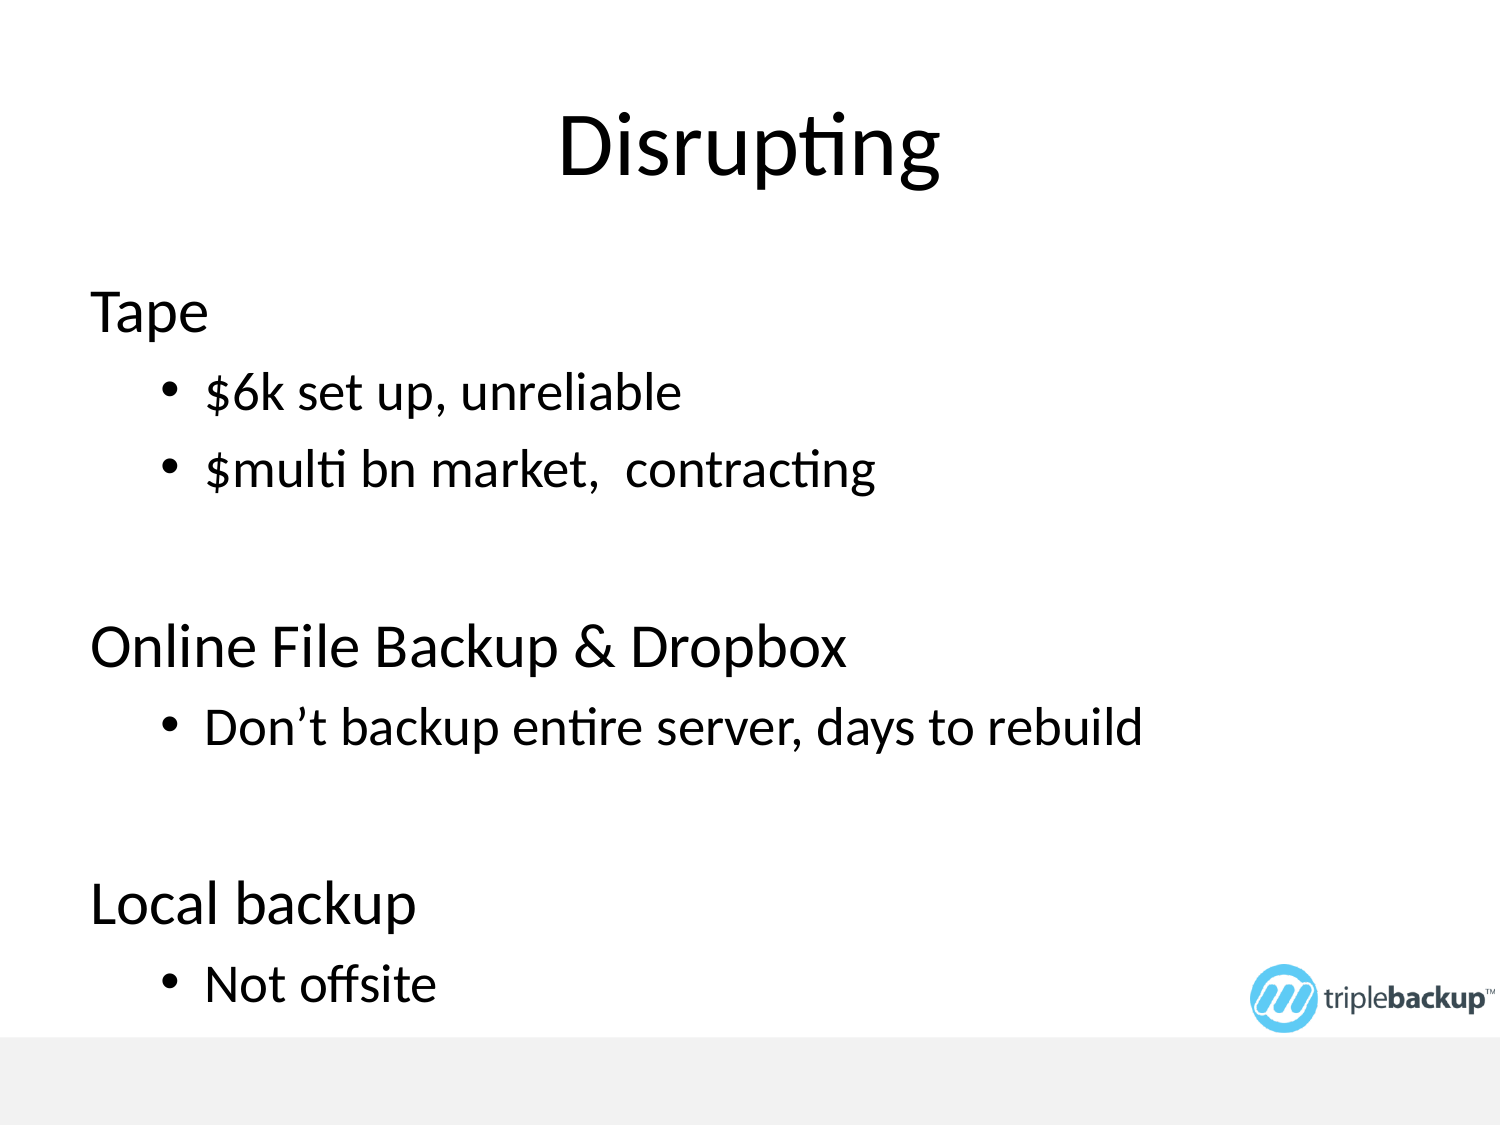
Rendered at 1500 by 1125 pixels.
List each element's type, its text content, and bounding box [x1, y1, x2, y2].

list Tape $6k set up, unreliable $multi bn market, contracting Online File Backup & Dropbox Don’t backup entire server, days to rebuild Local backup Not offsite [75, 262, 1425, 1025]
title Disrupting [75, 45, 1425, 233]
picture [1250, 964, 1495, 1033]
